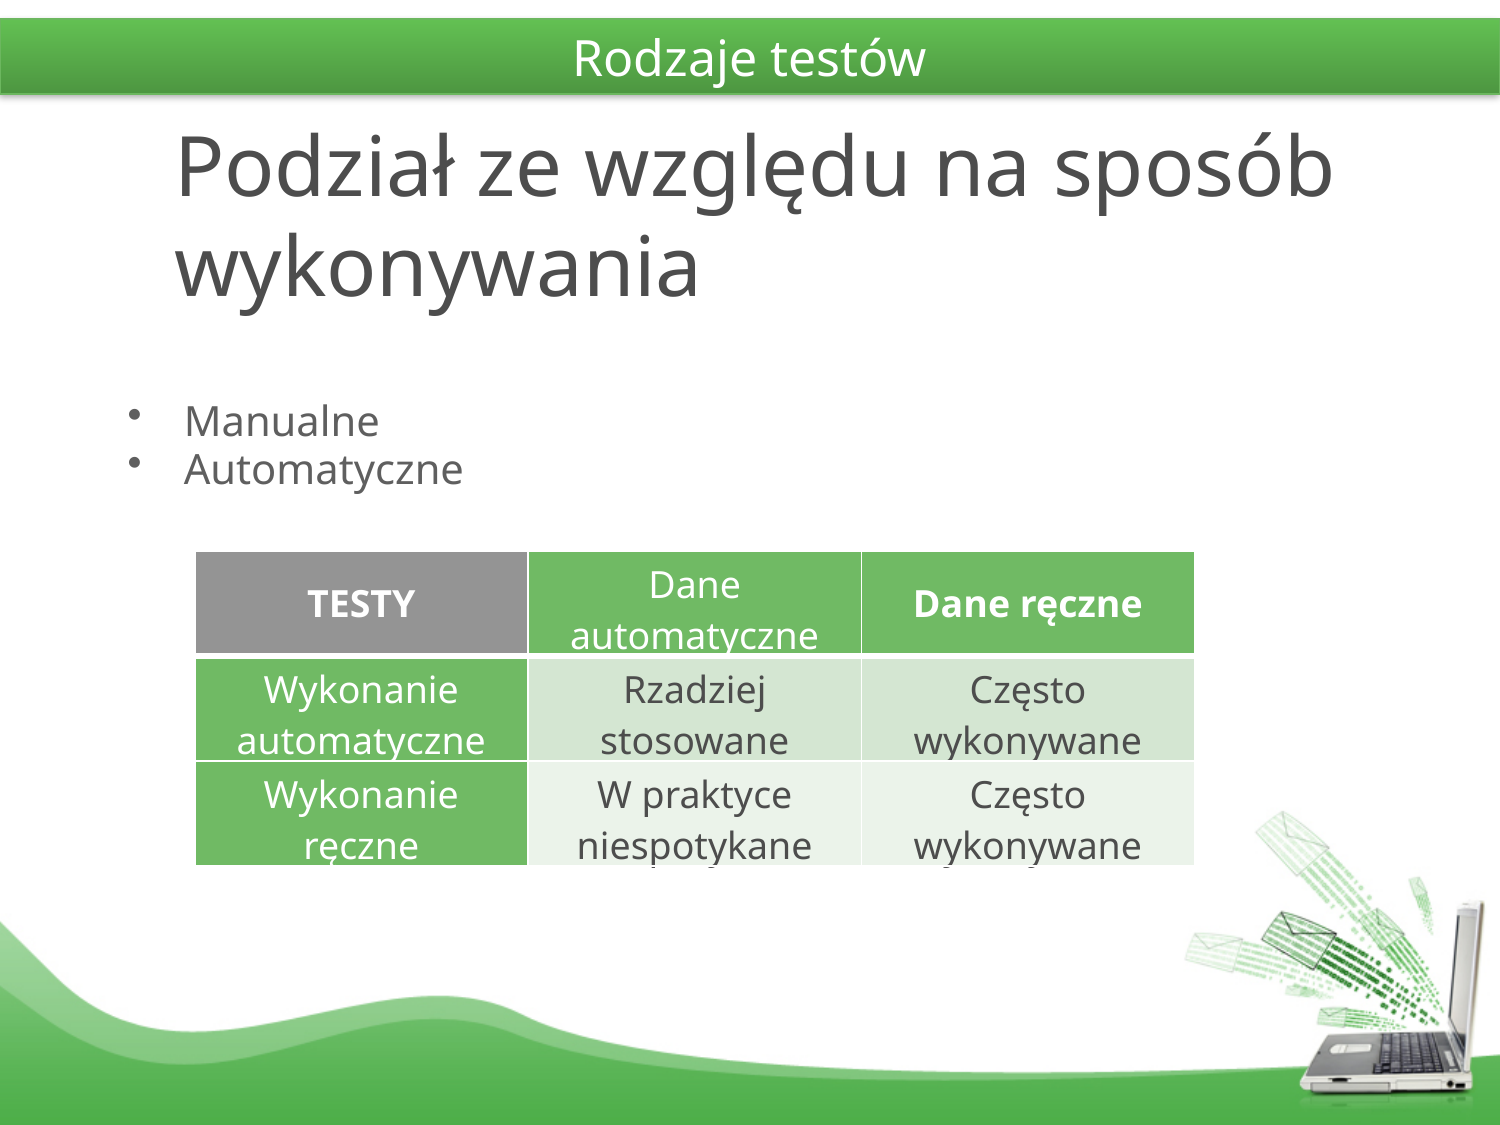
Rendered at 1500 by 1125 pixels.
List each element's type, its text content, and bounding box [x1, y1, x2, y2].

table_header TESTY [196, 552, 527, 653]
title Podział ze względu na sposób wykonywania [159, 125, 1360, 302]
table_cell Wykonanie ręczne [196, 762, 527, 865]
table_cell Wykonanie automatyczne [196, 659, 527, 760]
table_cell Rzadziej stosowane [529, 659, 861, 760]
picture [0, 95, 1500, 1125]
text_box Manualne Automatyczne [112, 397, 1250, 527]
table_header Dane automatyczne [529, 552, 861, 653]
text_box Rodzaje testów [0, 18, 1500, 95]
table_header Dane ręczne [862, 552, 1194, 653]
table_cell W praktyce niespotykane [529, 762, 861, 865]
table_cell Często wykonywane [862, 659, 1194, 760]
table_cell Często wykonywane [862, 762, 1194, 865]
picture [0, 0, 1500, 18]
